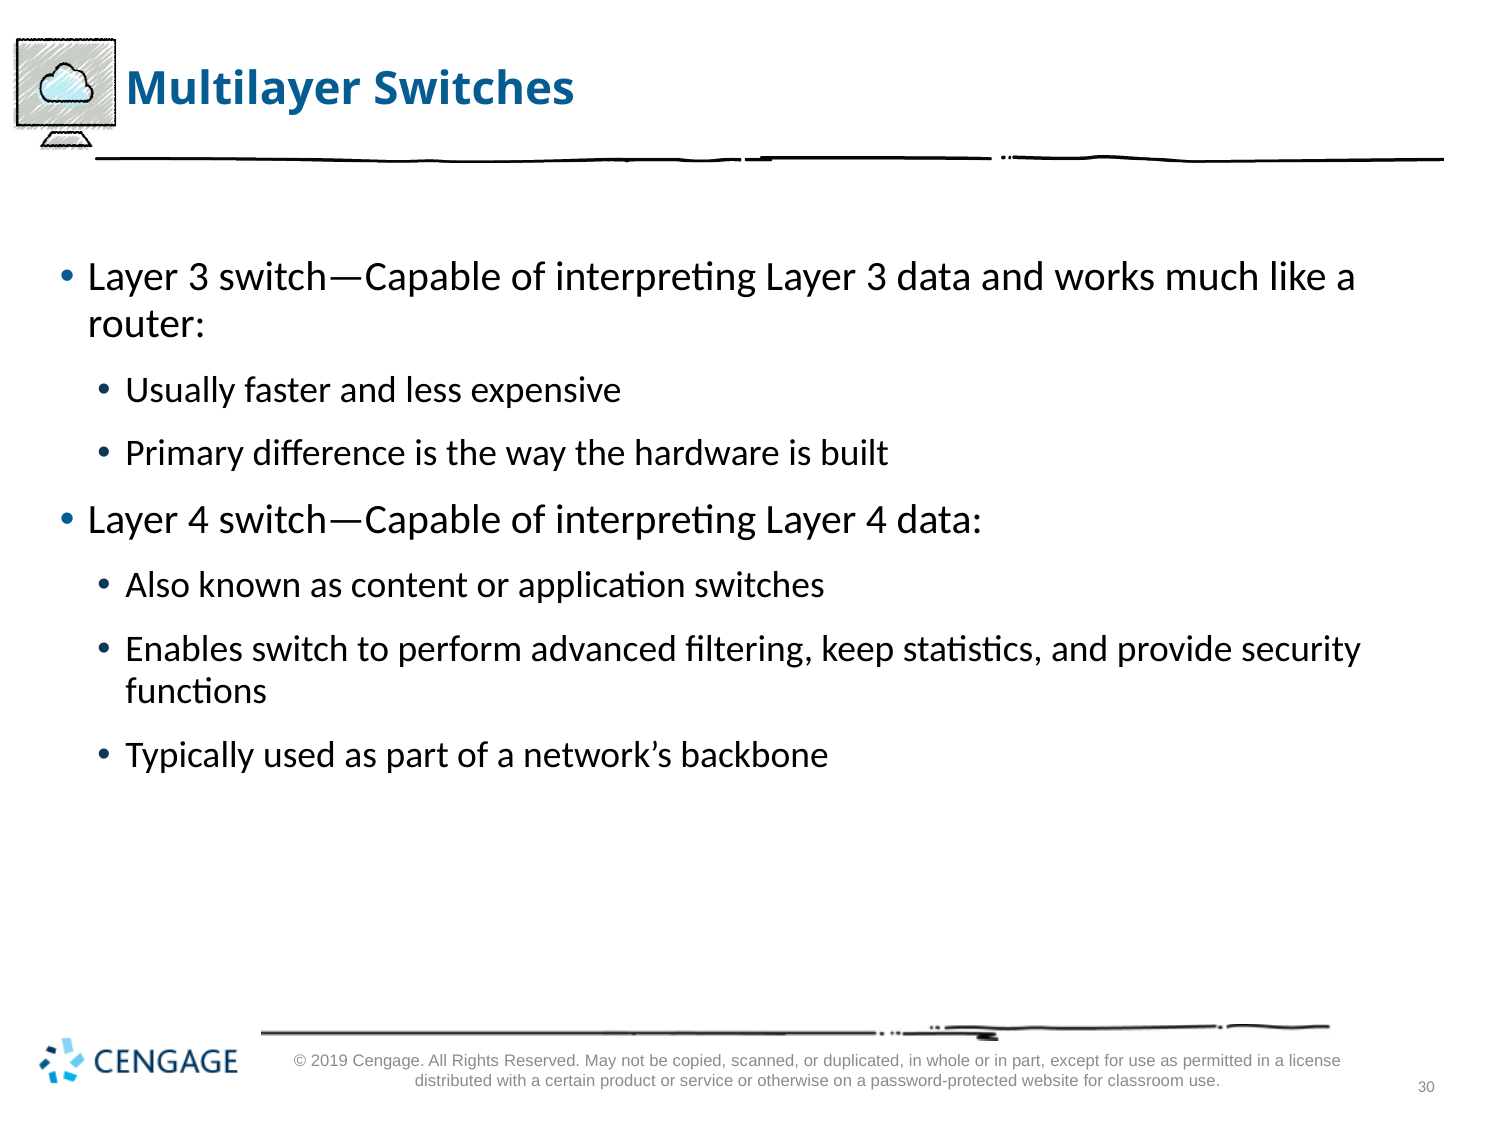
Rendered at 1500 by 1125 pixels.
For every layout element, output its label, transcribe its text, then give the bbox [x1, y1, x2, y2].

picture [261, 1024, 1331, 1041]
footer © 2019 Cengage. All Rights Reserved. May not be copied, scanned, or duplicated, in whole or in part, except for use as permitted in a license distributed with a certain product or service or otherwise on a password-protected website for classroom use. [262, 1050, 1375, 1091]
picture [95, 155, 1444, 163]
title Multilayer Switches [125, 66, 1442, 116]
picture [13, 36, 117, 151]
list Layer 3 switch—Capable of interpreting Layer 3 data and works much like a router: Usually faster and less expensive Primary difference is the way the hardware is built Layer 4 switch—Capable of interpreting Layer 4 data: Also known as content or application switches Enables switch to perform advanced filtering, keep statistics, and provide security functions Typically used as part of a network’s backbone [59, 252, 1441, 782]
picture [19, 1024, 250, 1096]
